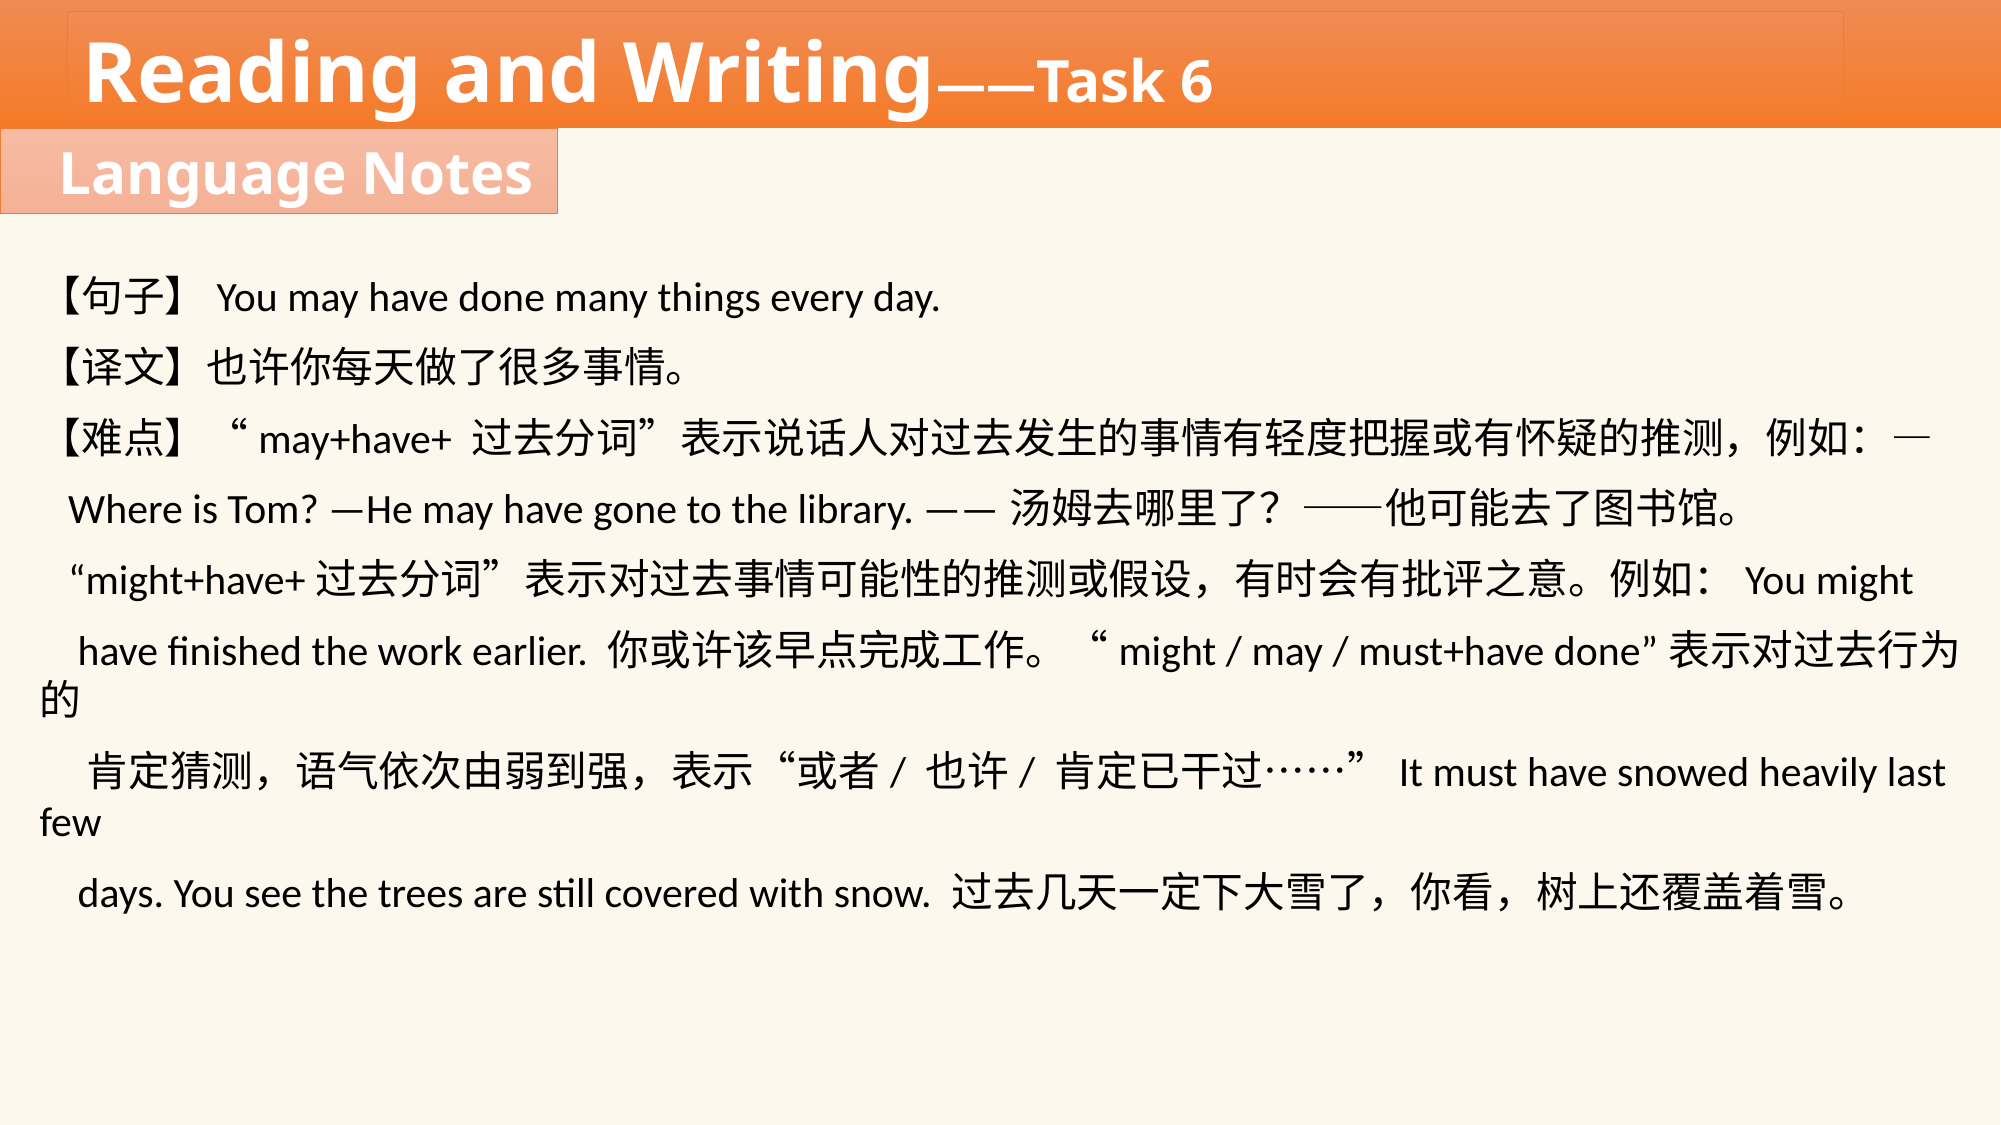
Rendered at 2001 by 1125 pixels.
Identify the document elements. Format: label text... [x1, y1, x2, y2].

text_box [0, 0, 2000, 215]
list 【句子】You may have done many things every day. 【译文】也许你每天做了很多事情。 【难点】“may+have+ 过去分词”表示说话人对过去发生的事情有轻度把握或有怀疑的推测，例如：— Where is Tom? —He may have gone to the library. ——汤姆去哪里了？——他可能去了图书馆。 “might+have+过去分词”表示对过去事情可能性的推测或假设，有时会有批评之意。例如：You might have finished the work earlier. 你或许该早点完成工作。“might / may / must+have done”表示对过去行为的 肯定猜测，语气依次由弱到强，表示“或者/ 也许/ 肯定已干过……”It must have snowed heavily last few days. You see the trees are still covered with snow. 过去几天一定下大雪了，你看，树上还覆盖着雪。 [24, 262, 1978, 1115]
